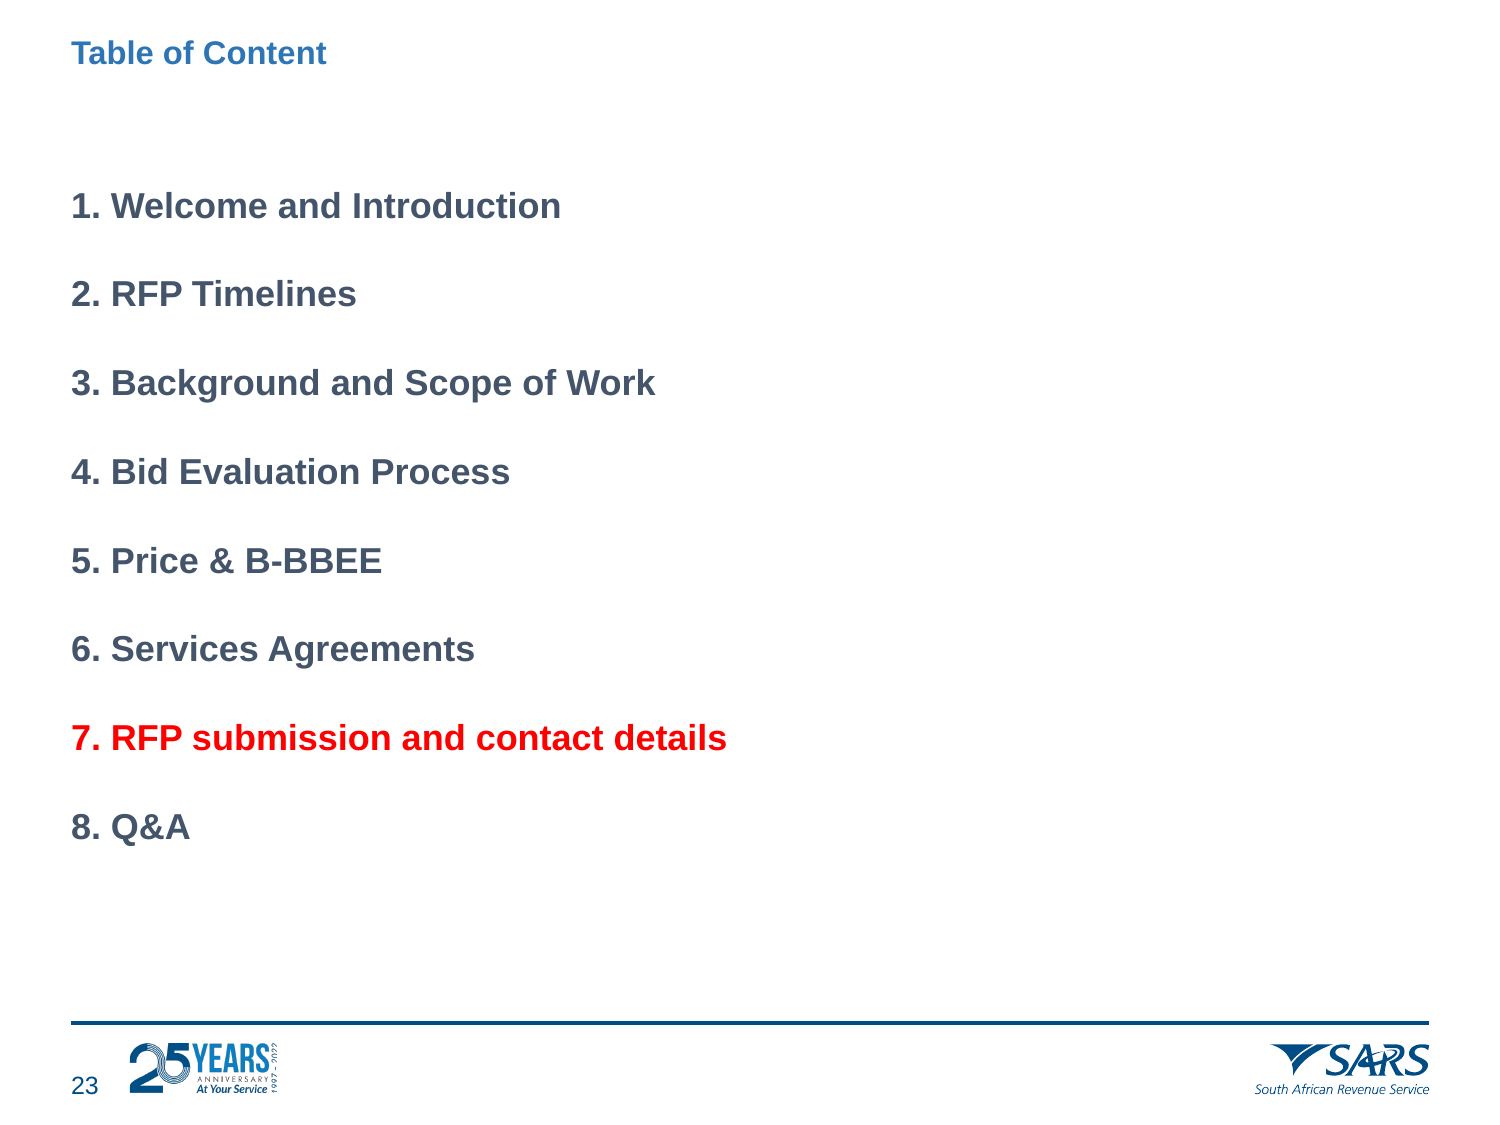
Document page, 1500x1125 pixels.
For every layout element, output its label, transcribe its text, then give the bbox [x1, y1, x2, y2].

slide_number 22 [56, 1054, 394, 1115]
list 1. Welcome and Introduction 2. RFP Timelines 3. Background and Scope of Work 4. Bid Evaluation Process 5. Price & B-BBEE 6. Services Agreements 7. RFP submission and contact details 8. Q&A [56, 159, 1430, 857]
title Table of Content [56, 28, 1350, 116]
